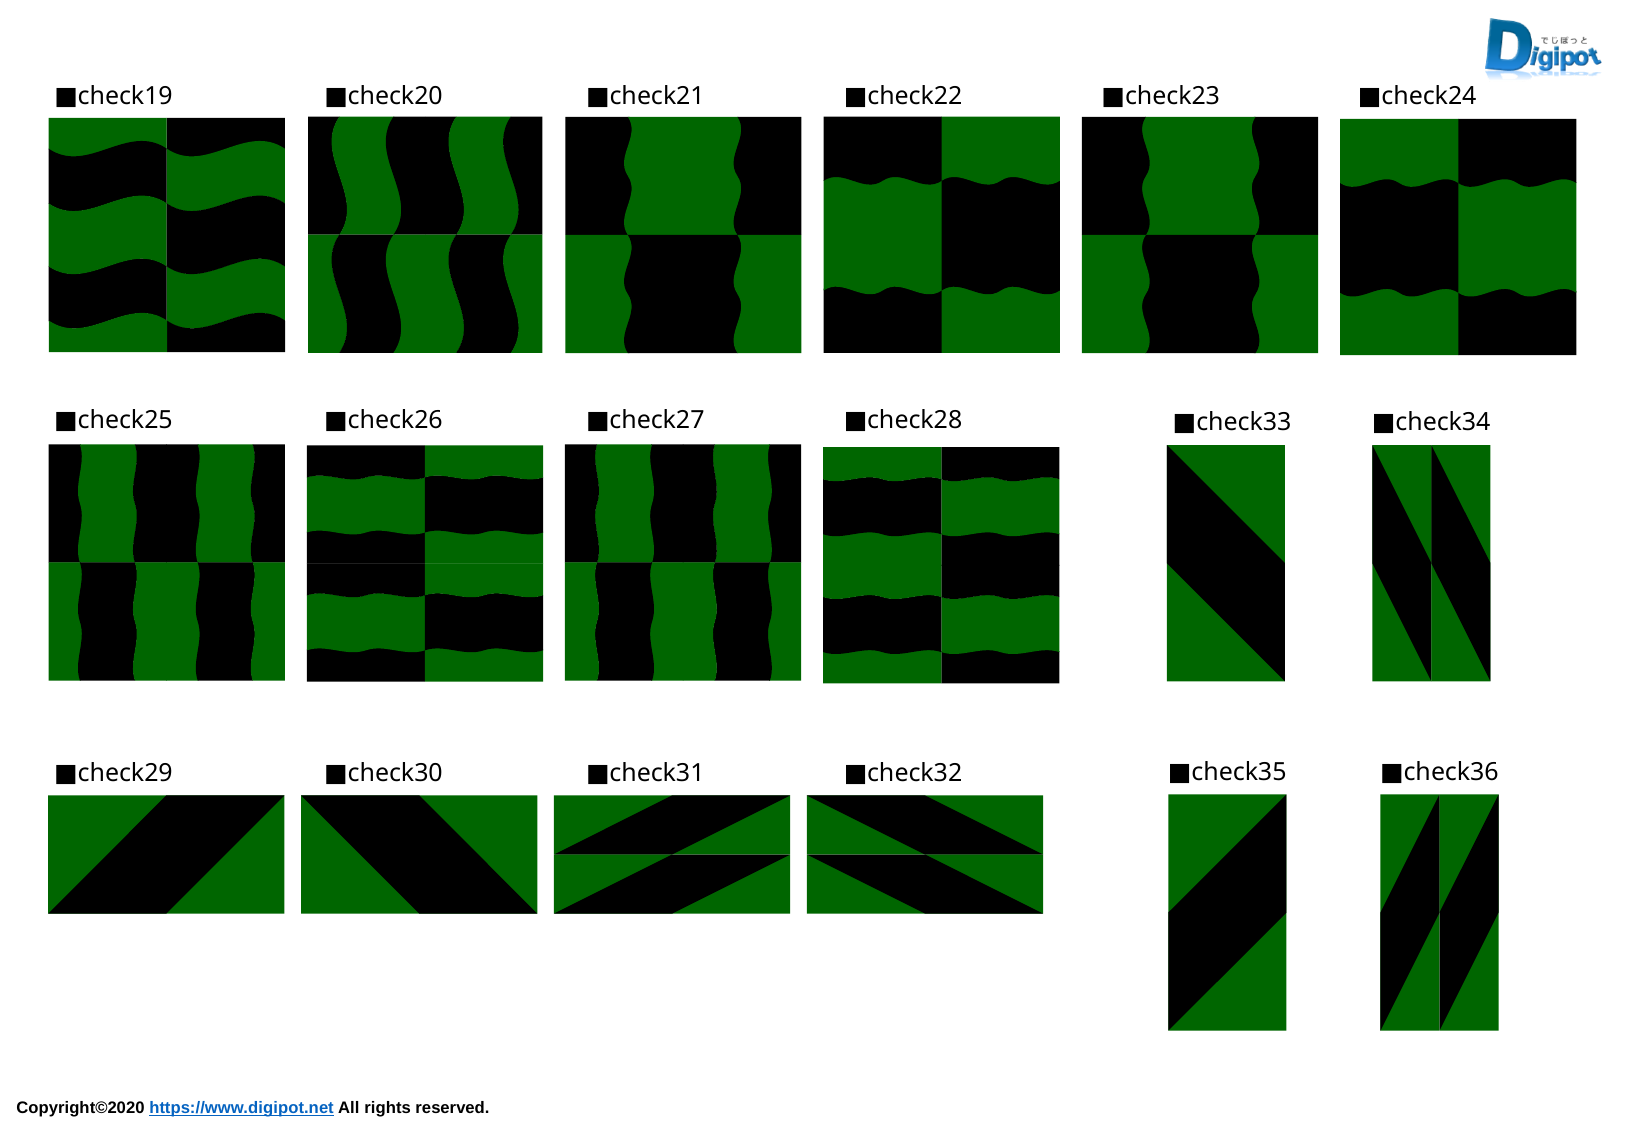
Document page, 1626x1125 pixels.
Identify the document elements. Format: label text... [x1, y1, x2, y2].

text_box ■check34 [1357, 398, 1506, 444]
text_box ■check22 [829, 72, 978, 116]
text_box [1340, 118, 1577, 356]
picture [1485, 18, 1602, 82]
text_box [301, 795, 538, 914]
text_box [564, 444, 802, 681]
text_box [306, 445, 543, 682]
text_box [48, 117, 286, 353]
text_box ■check26 [309, 395, 458, 441]
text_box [823, 447, 1060, 684]
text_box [1081, 116, 1319, 353]
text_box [1321, 853, 1558, 972]
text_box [48, 444, 285, 681]
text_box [1313, 504, 1550, 623]
text_box ■check30 [309, 749, 458, 794]
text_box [1107, 504, 1313, 623]
text_box ■check23 [1086, 72, 1236, 116]
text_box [1109, 853, 1321, 972]
text_box ■check31 [571, 749, 720, 794]
text_box ■check29 [39, 749, 188, 794]
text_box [823, 116, 1060, 353]
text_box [307, 117, 544, 352]
text_box ■check24 [1343, 72, 1492, 118]
text_box ■check19 [39, 72, 188, 118]
text_box ■check27 [571, 395, 720, 441]
text_box ■check33 [1157, 398, 1307, 444]
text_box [48, 795, 285, 914]
text_box ■check21 [571, 72, 720, 116]
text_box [565, 116, 802, 353]
text_box ■check32 [828, 749, 978, 794]
text_box ■check36 [1365, 747, 1514, 793]
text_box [806, 795, 1044, 914]
text_box ■check20 [309, 72, 458, 117]
text_box ■check28 [828, 395, 978, 441]
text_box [553, 795, 791, 914]
text_box ■check35 [1153, 747, 1302, 793]
text_box ■check25 [39, 395, 188, 441]
